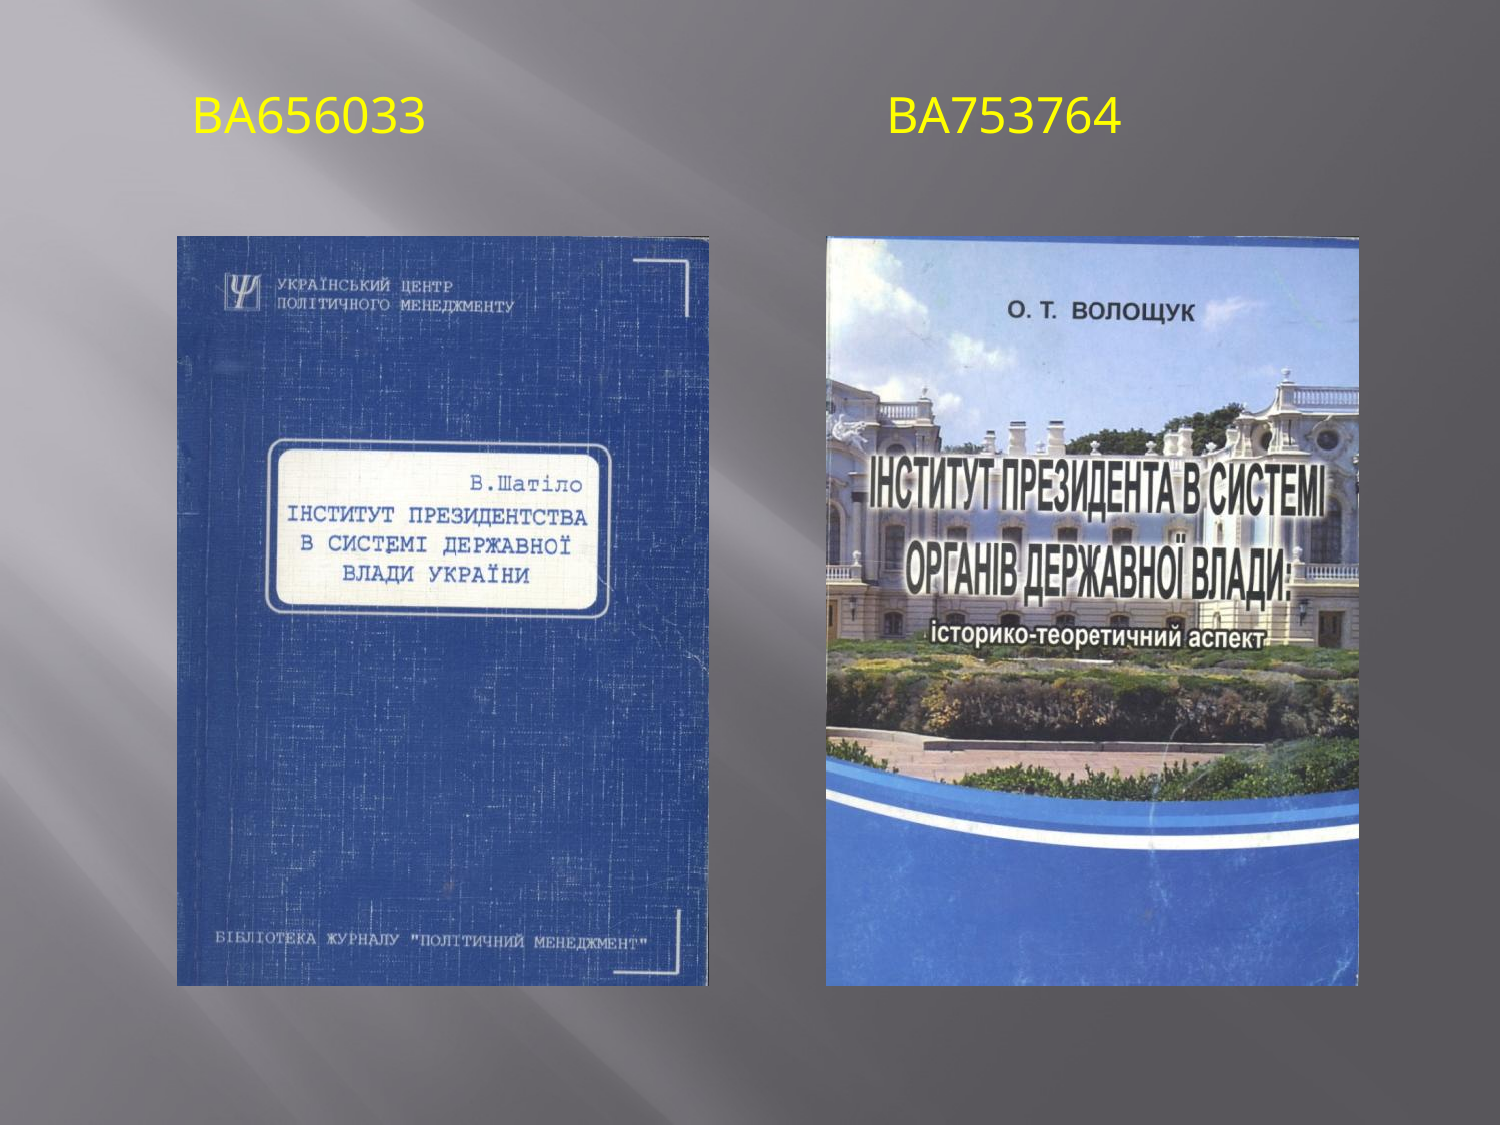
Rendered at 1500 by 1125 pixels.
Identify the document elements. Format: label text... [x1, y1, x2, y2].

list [176, 235, 709, 986]
list ВА753764 [871, 42, 1425, 185]
list ВА656033 [176, 42, 738, 185]
picture [0, 0, 1500, 1125]
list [826, 235, 1359, 986]
